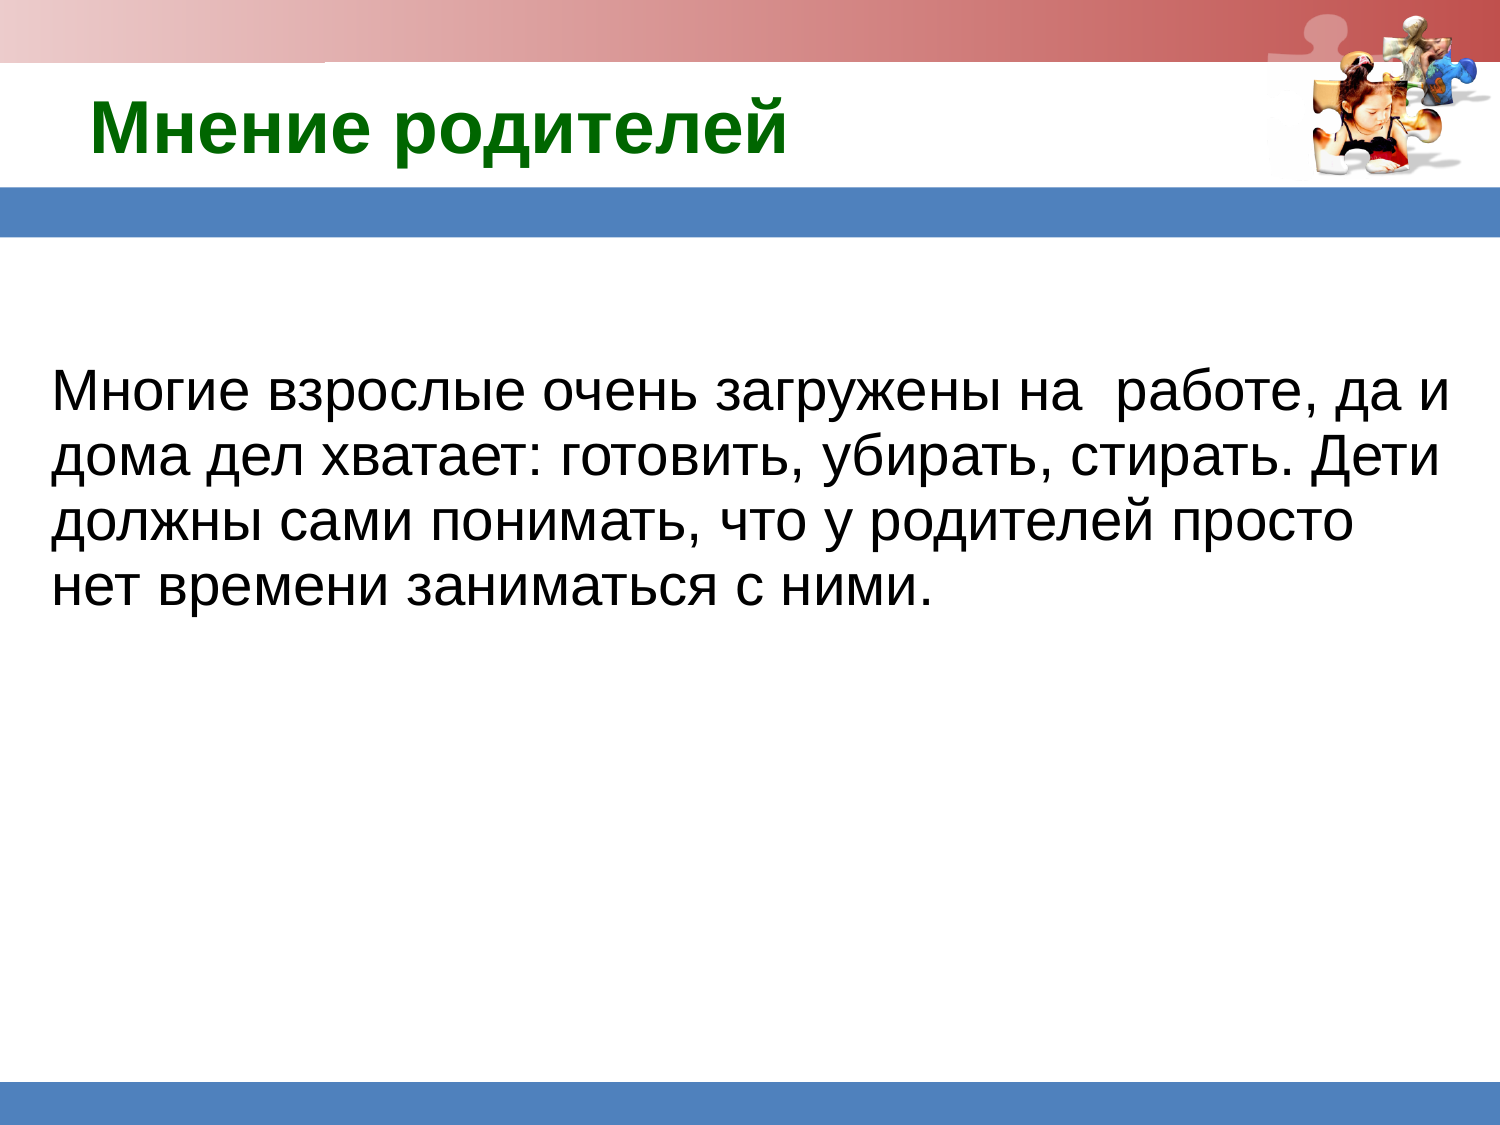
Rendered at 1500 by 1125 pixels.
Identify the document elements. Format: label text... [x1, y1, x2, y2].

picture [1265, 25, 1493, 185]
text_box [0, 1082, 1500, 1125]
picture [1265, 12, 1493, 24]
text_box Мнение родителей [75, 62, 1425, 185]
table_header Многие взрослые очень загружены на работе, да и дома дел хватает: готовить, убирать, стирать. Дети должны сами понимать, что у родителей просто нет времени заниматься с ними. [37, 350, 1471, 625]
